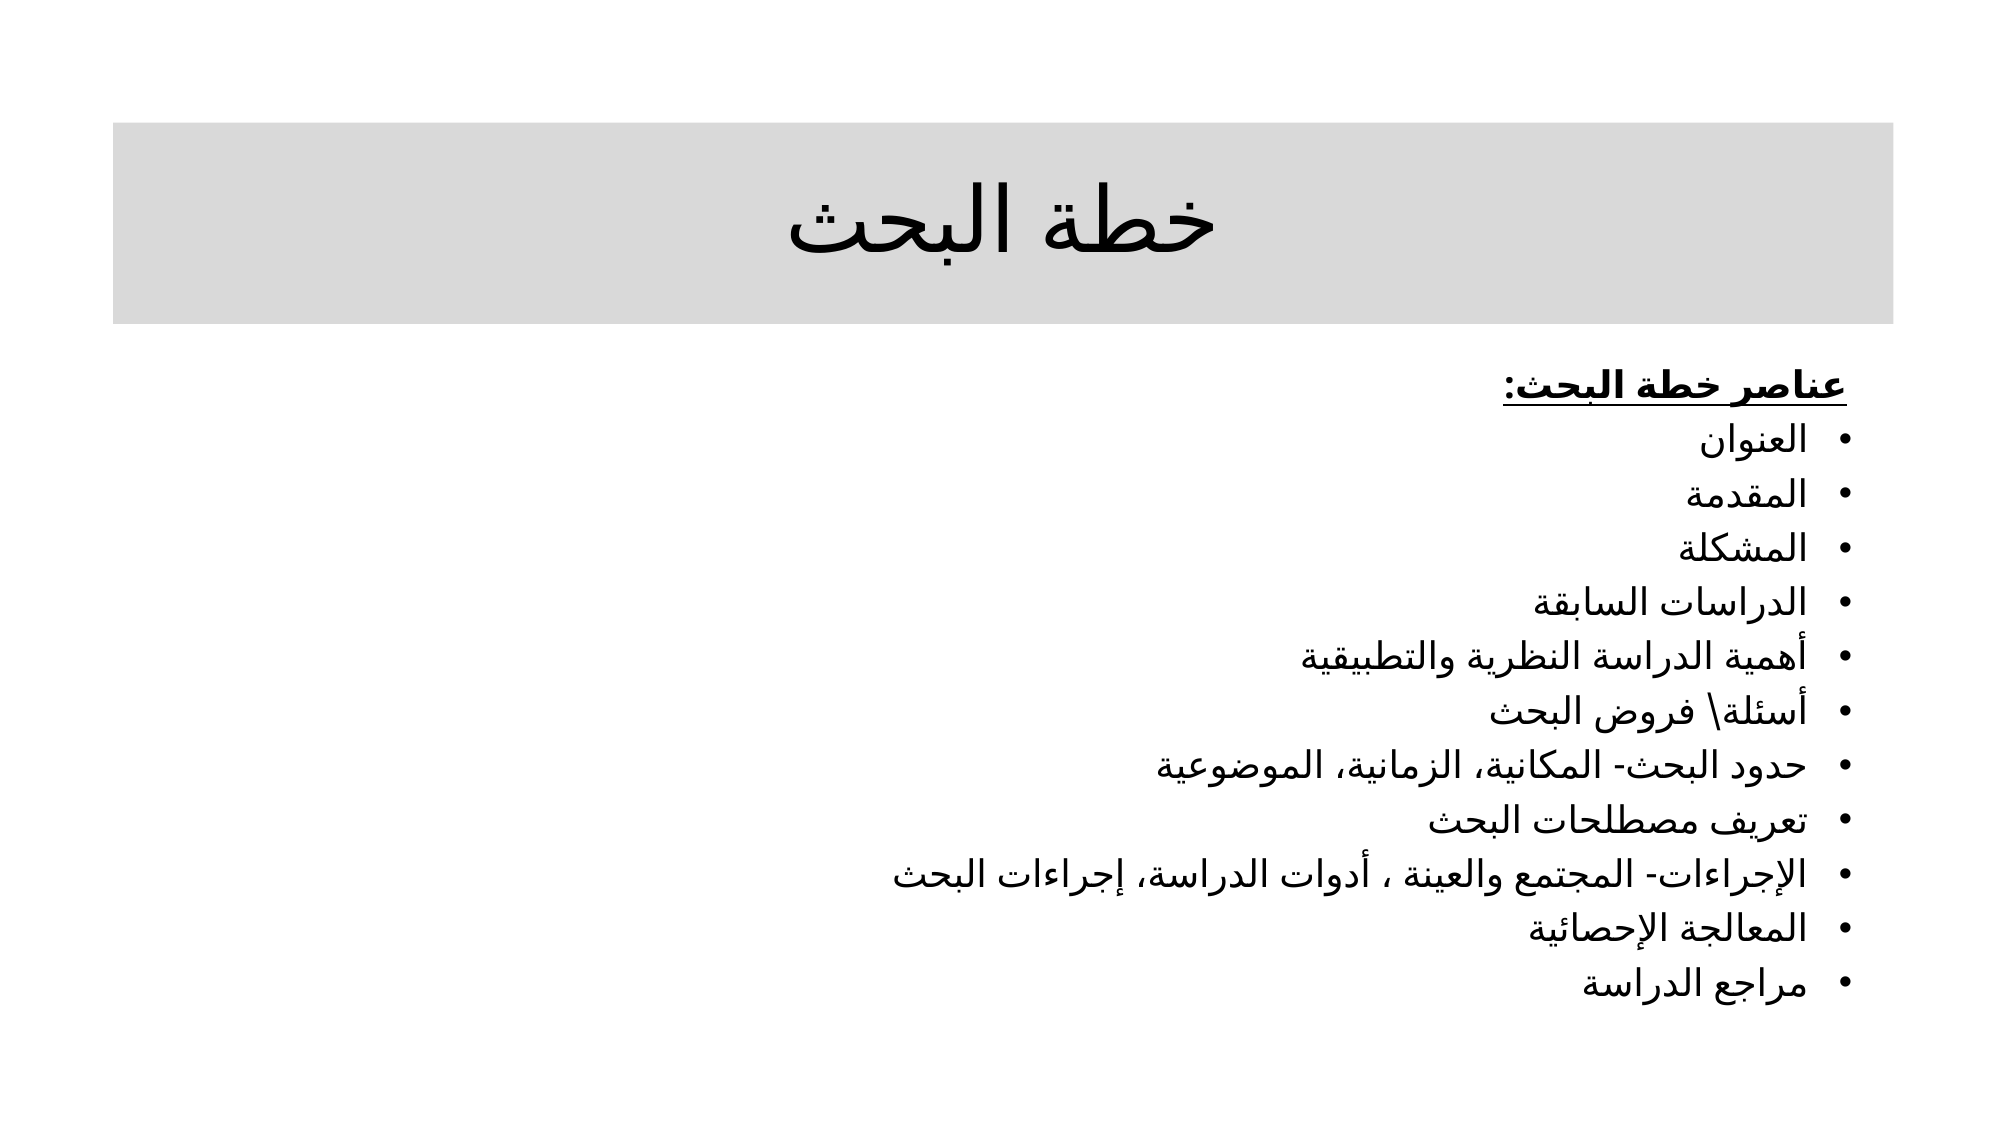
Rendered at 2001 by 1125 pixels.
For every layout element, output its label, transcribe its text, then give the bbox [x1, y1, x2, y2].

title خطة البحث [113, 122, 1894, 324]
list عناصر خطة البحث: العنوان المقدمة المشكلة الدراسات السابقة أهمية الدراسة النظرية والتطبيقية أسئلة\ فروض البحث حدود البحث- المكانية، الزمانية، الموضوعية تعريف مصطلحات البحث الإجراءات- المجتمع والعينة ، أدوات الدراسة، إجراءات البحث المعالجة الإحصائية مراجع الدراسة [137, 299, 1863, 1014]
